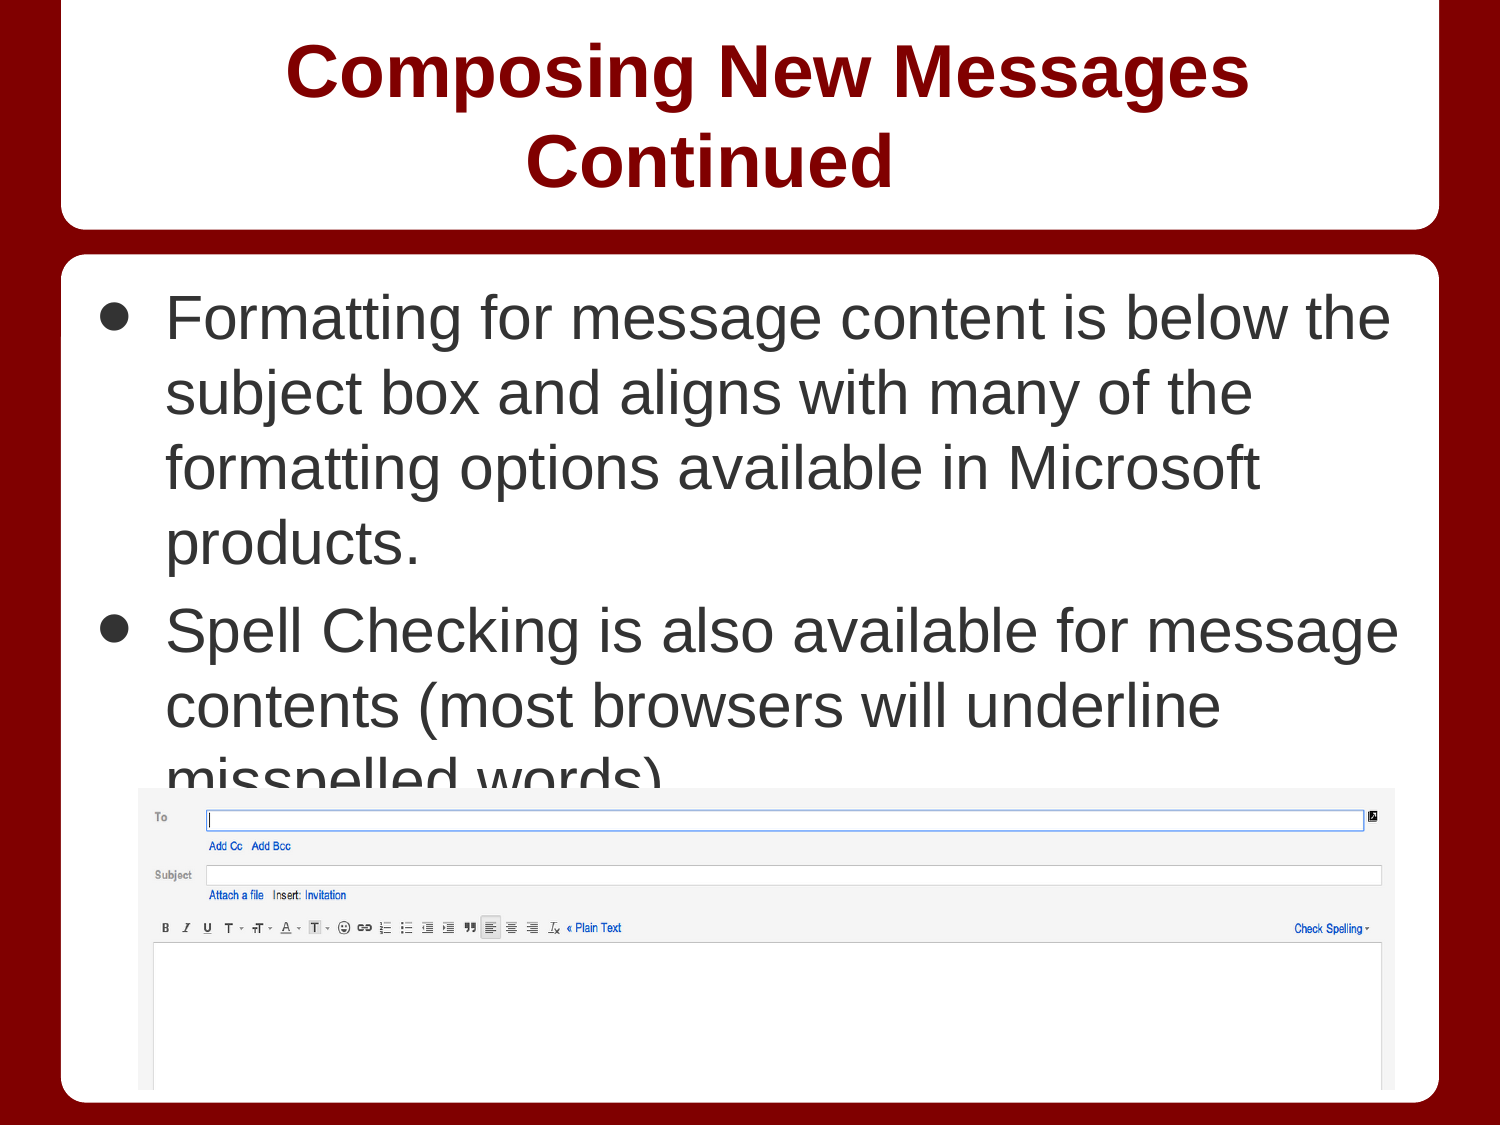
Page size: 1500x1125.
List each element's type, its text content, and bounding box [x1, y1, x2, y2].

text_box [138, 788, 1395, 1090]
list Formatting for message content is below the subject box and aligns with many of the formatting options available in Microsoft products. Spell Checking is also available for message contents (most browsers will underline misspelled words). [75, 262, 1425, 931]
title Composing New Messages Continued [75, 0, 1425, 218]
